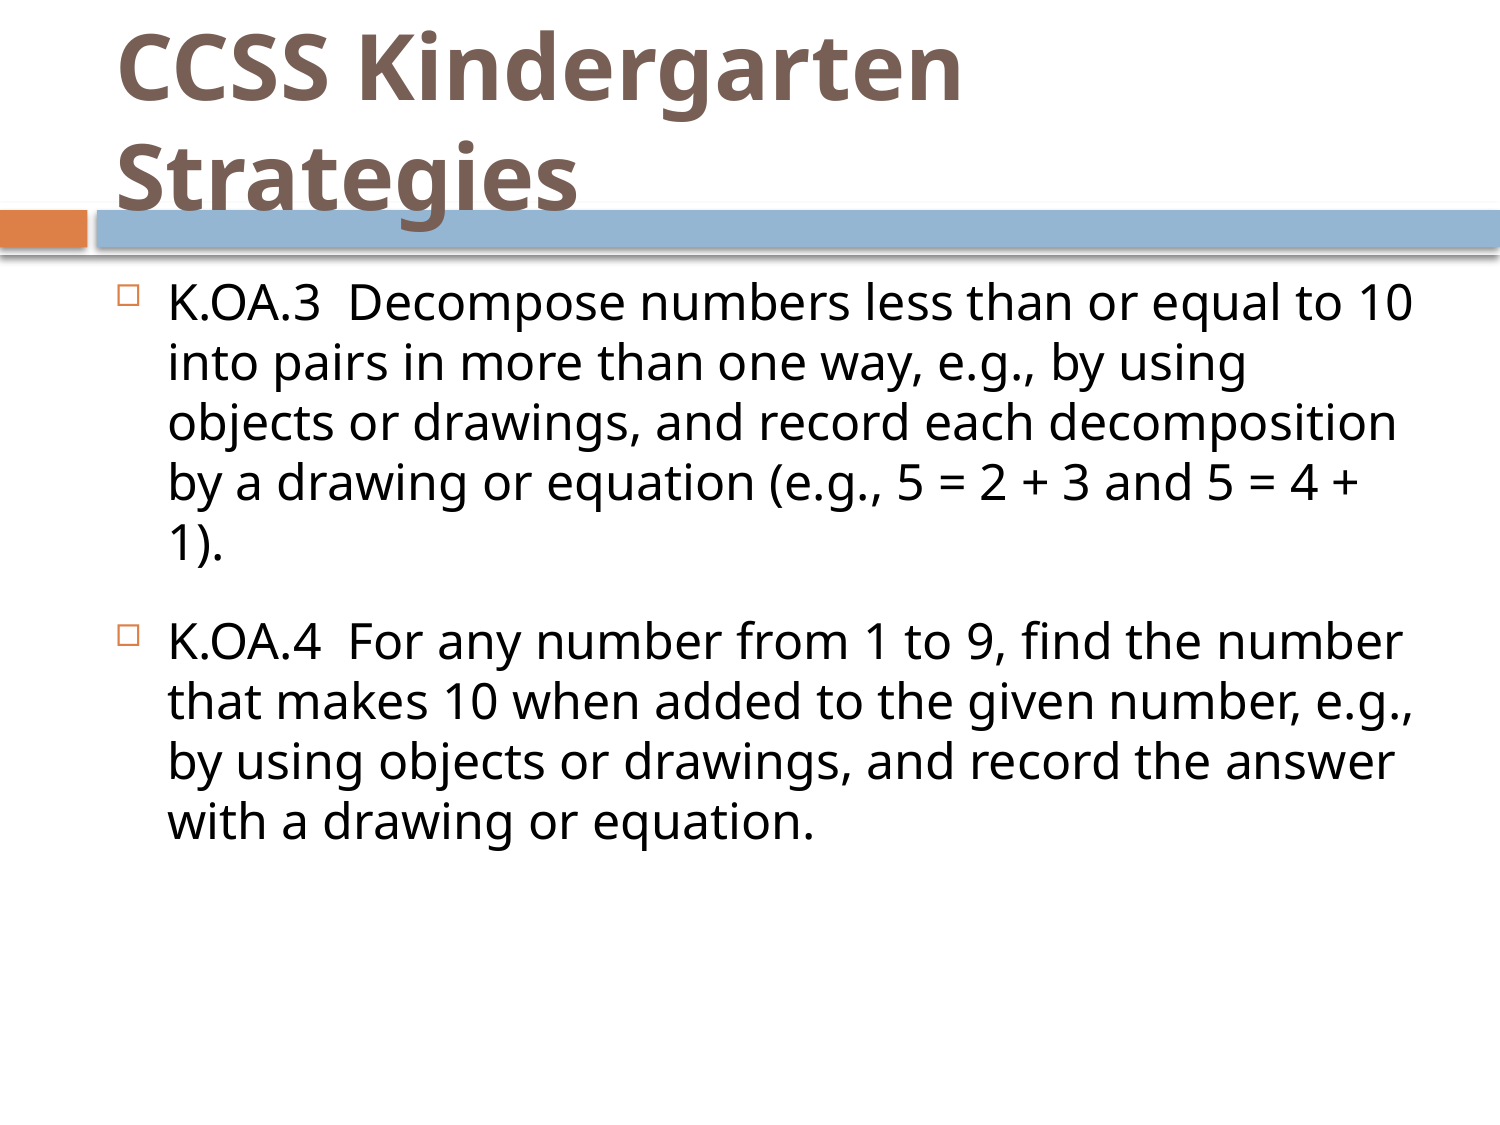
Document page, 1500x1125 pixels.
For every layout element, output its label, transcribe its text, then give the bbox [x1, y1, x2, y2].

title CCSS Kindergarten Strategies [100, 37, 1438, 200]
list K.OA.3 Decompose numbers less than or equal to 10 into pairs in more than one way, e.g., by using objects or drawings, and record each decomposition by a drawing or equation (e.g., 5 = 2 + 3 and 5 = 4 + 1). K.OA.4 For any number from 1 to 9, find the number that makes 10 when added to the given number, e.g., by using objects or drawings, and record the answer with a drawing or equation. [100, 262, 1438, 1000]
